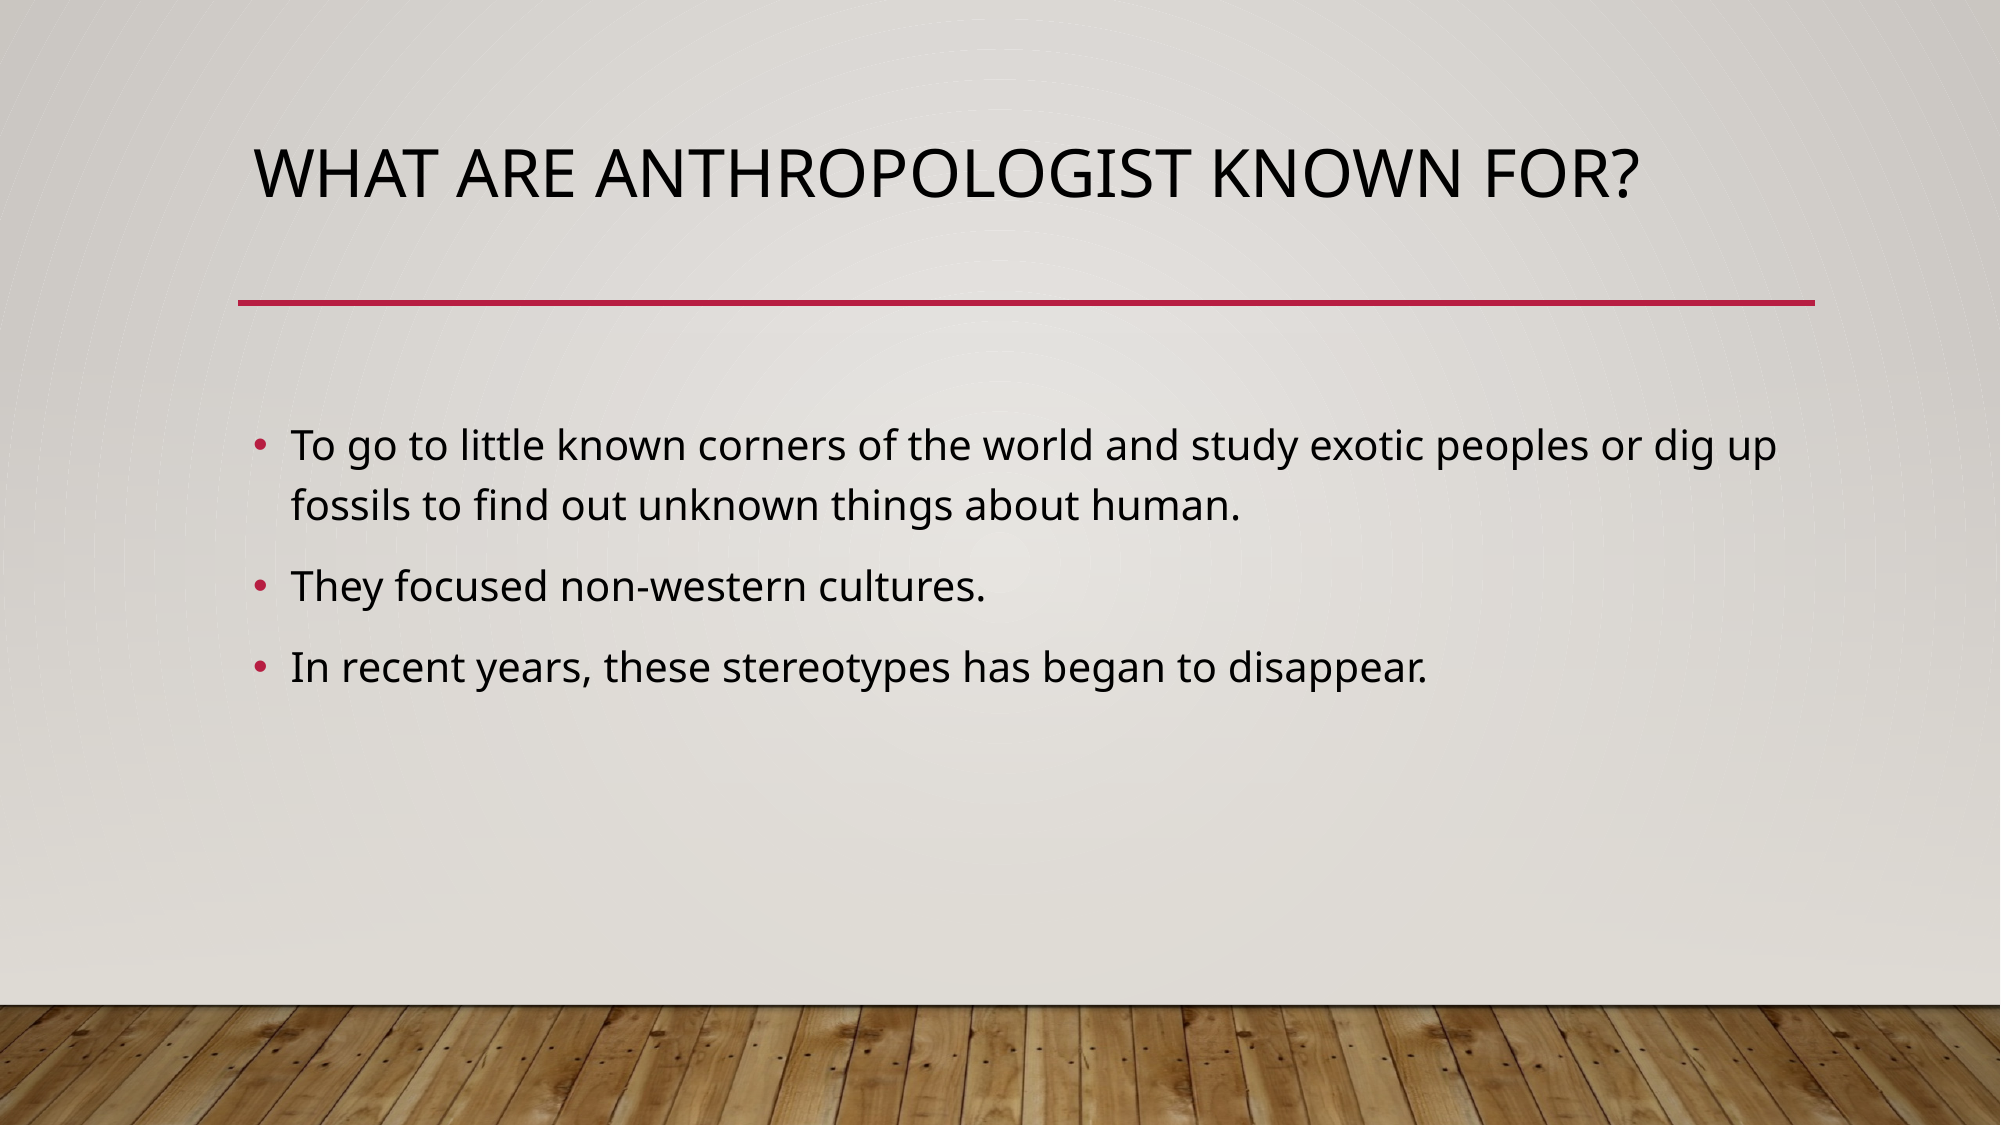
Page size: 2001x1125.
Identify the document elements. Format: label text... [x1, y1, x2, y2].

title What are anthropologist known for? [238, 131, 1814, 305]
list To go to little known corners of the world and study exotic peoples or dig up fossils to find out unknown things about human. They focused non-western cultures. In recent years, these stereotypes has began to disappear. [238, 330, 1814, 897]
picture [0, 1005, 2000, 1125]
